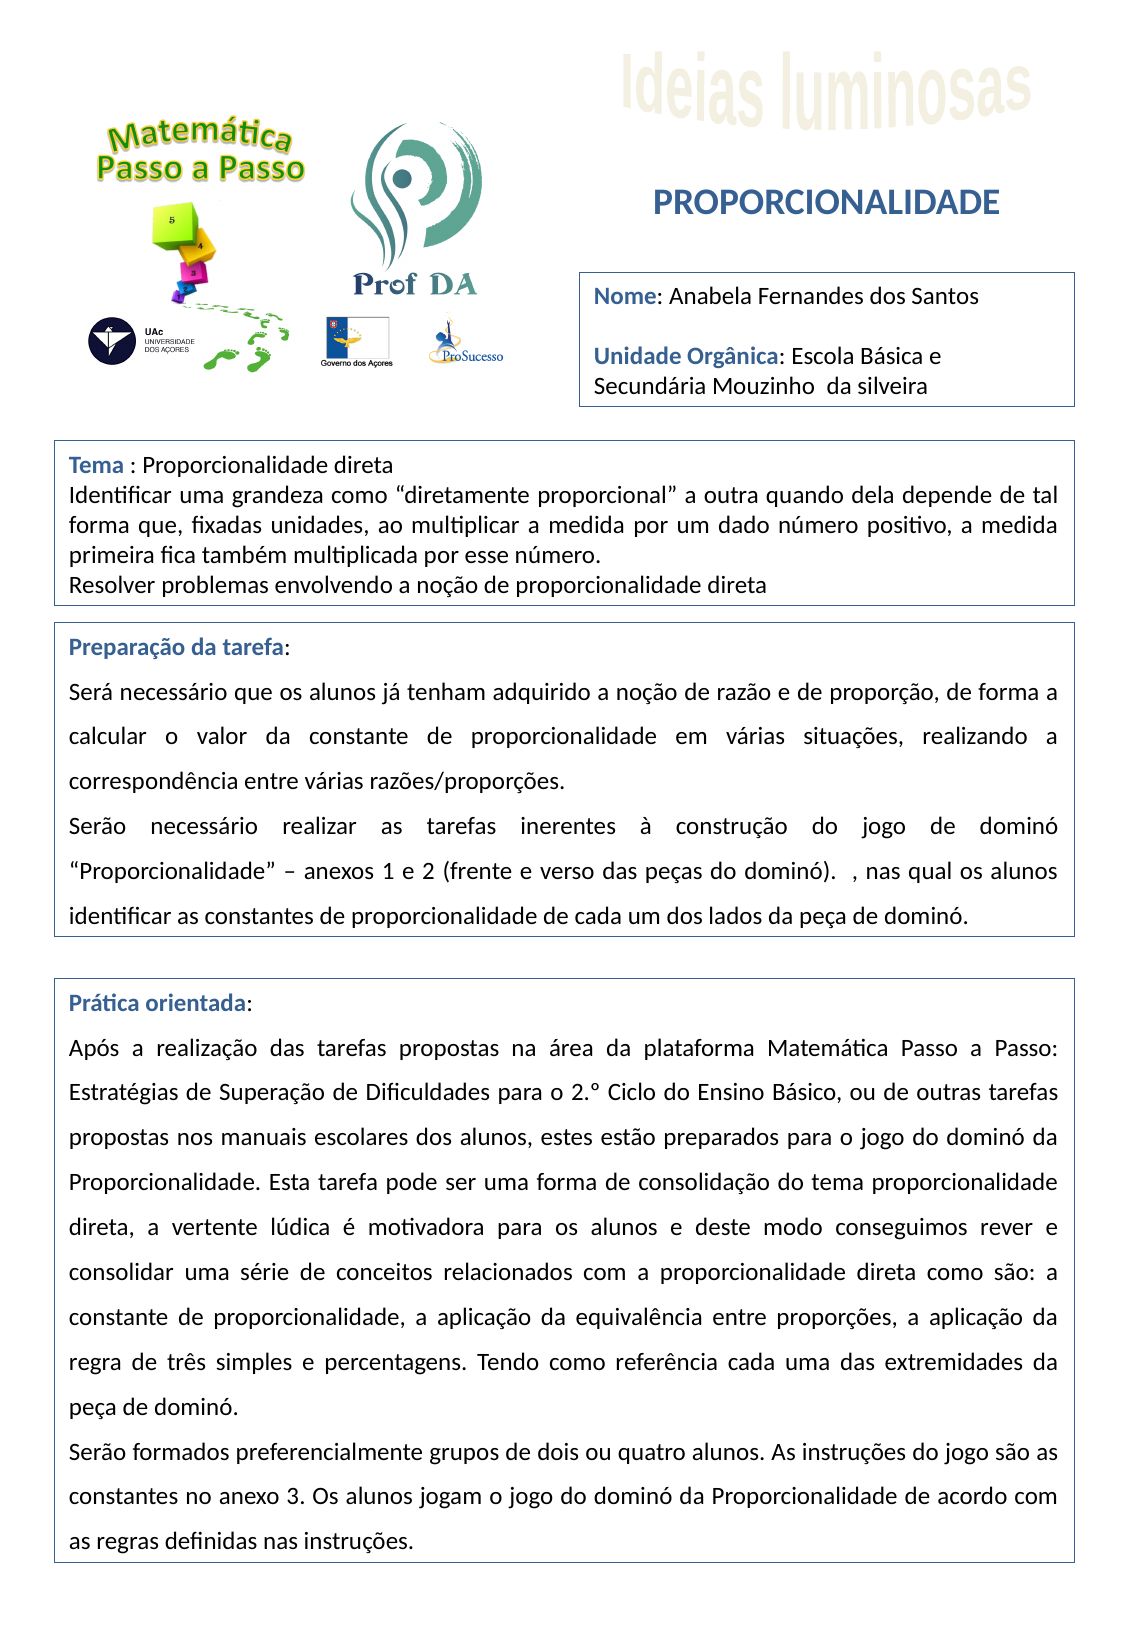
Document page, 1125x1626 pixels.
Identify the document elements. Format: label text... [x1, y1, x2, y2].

text_box Preparação da tarefa: Será necessário que os alunos já tenham adquirido a noção de razão e de proporção, de forma a calcular o valor da constante de proporcionalidade em várias situações, realizando a correspondência entre várias razões/proporções. Serão necessário realizar as tarefas inerentes à construção do jogo de dominó “Proporcionalidade” – anexos 1 e 2 (frente e verso das peças do dominó). , nas qual os alunos identificar as constantes de proporcionalidade de cada um dos lados da peça de dominó. [54, 622, 1075, 937]
text_box Tema : Proporcionalidade direta Identificar uma grandeza como “diretamente proporcional” a outra quando dela depende de tal forma que, fixadas unidades, ao multiplicar a medida por um dado número positivo, a medida primeira fica também multiplicada por esse número. Resolver problemas envolvendo a noção de proporcionalidade direta [54, 440, 1075, 606]
text_box Nome: Anabela Fernandes dos Santos Unidade Orgânica: Escola Básica e Secundária Mouzinho da silveira [579, 272, 1075, 407]
text_box Prática orientada: Após a realização das tarefas propostas na área da plataforma Matemática Passo a Passo: Estratégias de Superação de Dificuldades para o 2.º Ciclo do Ensino Básico, ou de outras tarefas propostas nos manuais escolares dos alunos, estes estão preparados para o jogo do dominó da Proporcionalidade. Esta tarefa pode ser uma forma de consolidação do tema proporcionalidade direta, a vertente lúdica é motivadora para os alunos e deste modo conseguimos rever e consolidar uma série de conceitos relacionados com a proporcionalidade direta como são: a constante de proporcionalidade, a aplicação da equivalência entre proporções, a aplicação da regra de três simples e percentagens. Tendo como referência cada uma das extremidades da peça de dominó. Serão formados preferencialmente grupos de dois ou quatro alunos. As instruções do jogo são as constantes no anexo 3. Os alunos jogam o jogo do dominó da Proporcionalidade de acordo com as regras definidas nas instruções. [54, 978, 1075, 1563]
text_box proporcionalidade [598, 169, 1056, 229]
picture [63, 91, 531, 399]
